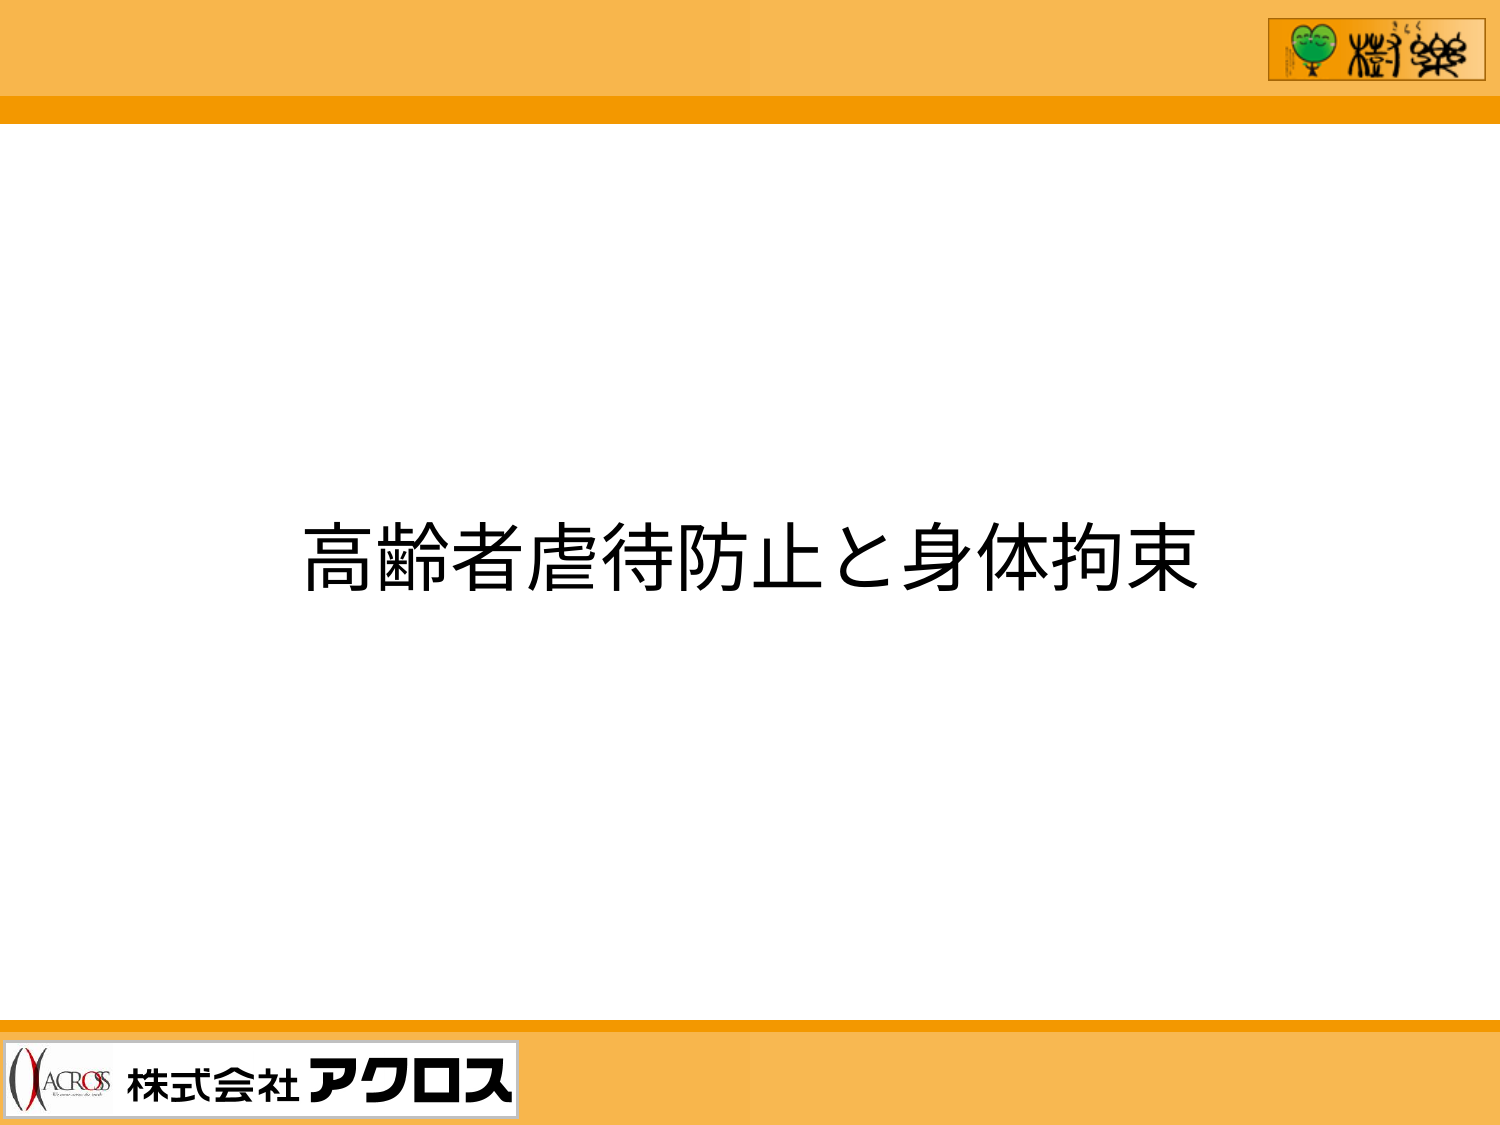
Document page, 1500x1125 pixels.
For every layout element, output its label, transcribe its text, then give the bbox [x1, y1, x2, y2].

text_box 高齢者虐待防止と身体拘束 [100, 503, 1400, 609]
picture [0, 0, 1500, 124]
picture [0, 1020, 1500, 1125]
